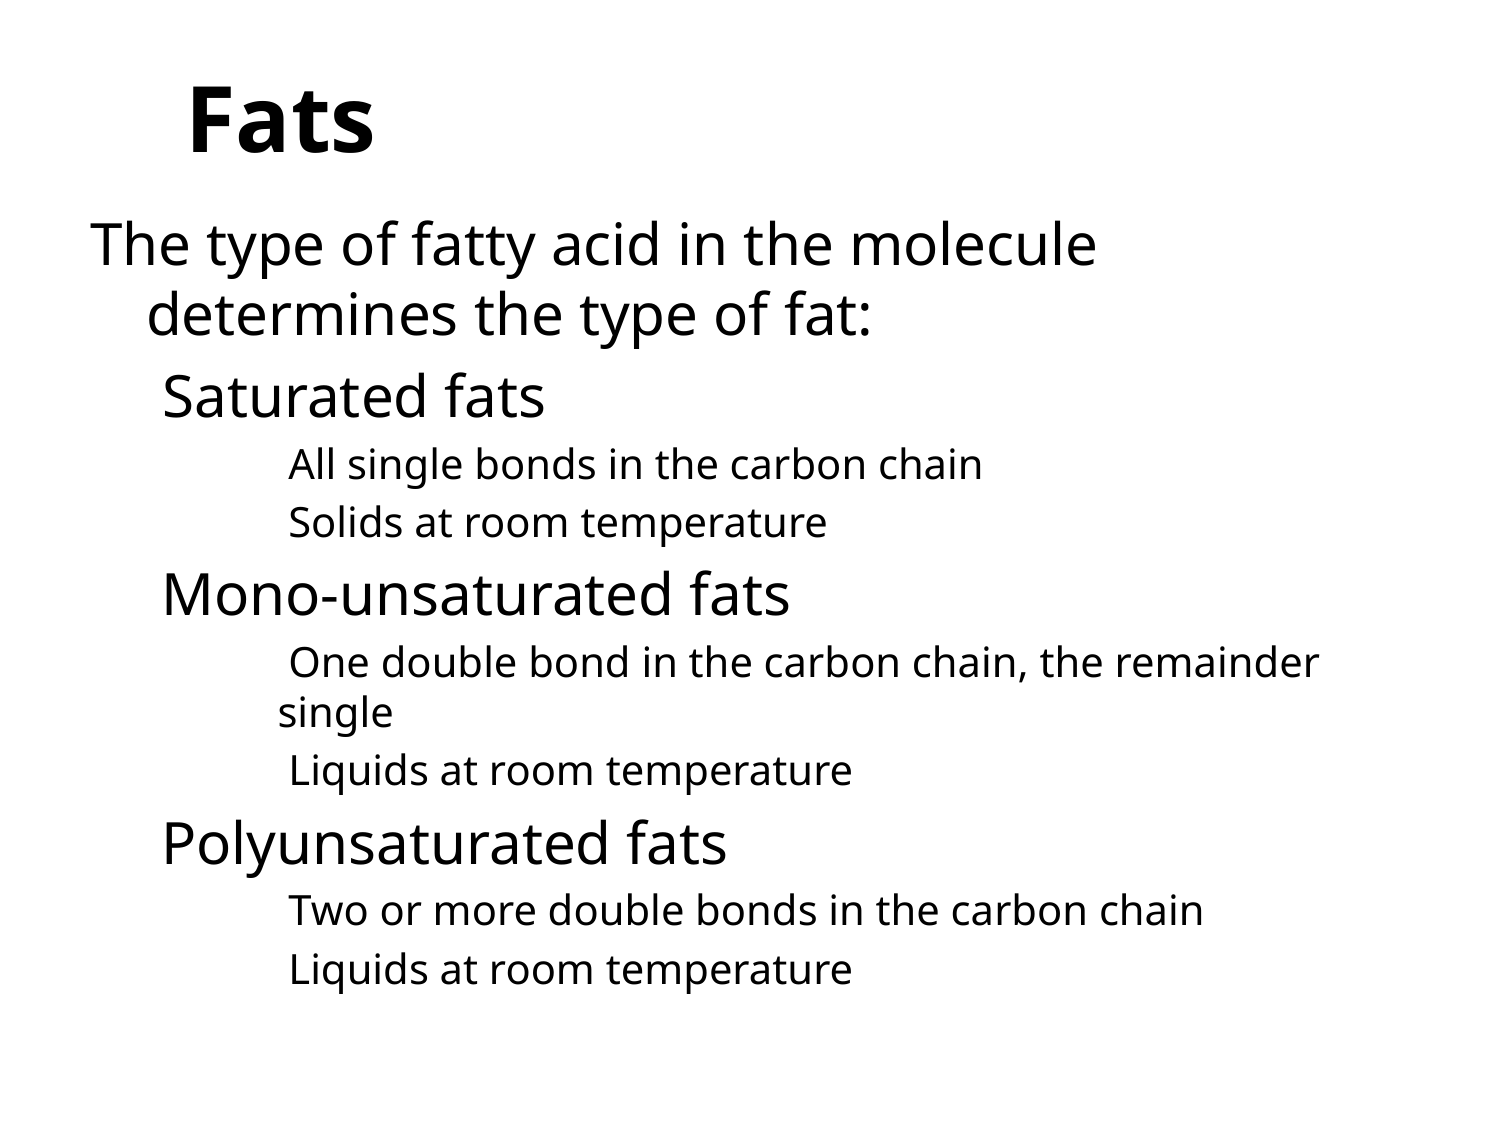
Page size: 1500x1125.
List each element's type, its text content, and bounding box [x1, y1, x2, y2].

title Fats [74, 44, 488, 188]
list The type of fatty acid in the molecule determines the type of fat: Saturated fats All single bonds in the carbon chain Solids at room temperature Mono-unsaturated fats One double bond in the carbon chain, the remainder single Liquids at room temperature Polyunsaturated fats Two or more double bonds in the carbon chain Liquids at room temperature [74, 199, 1438, 976]
